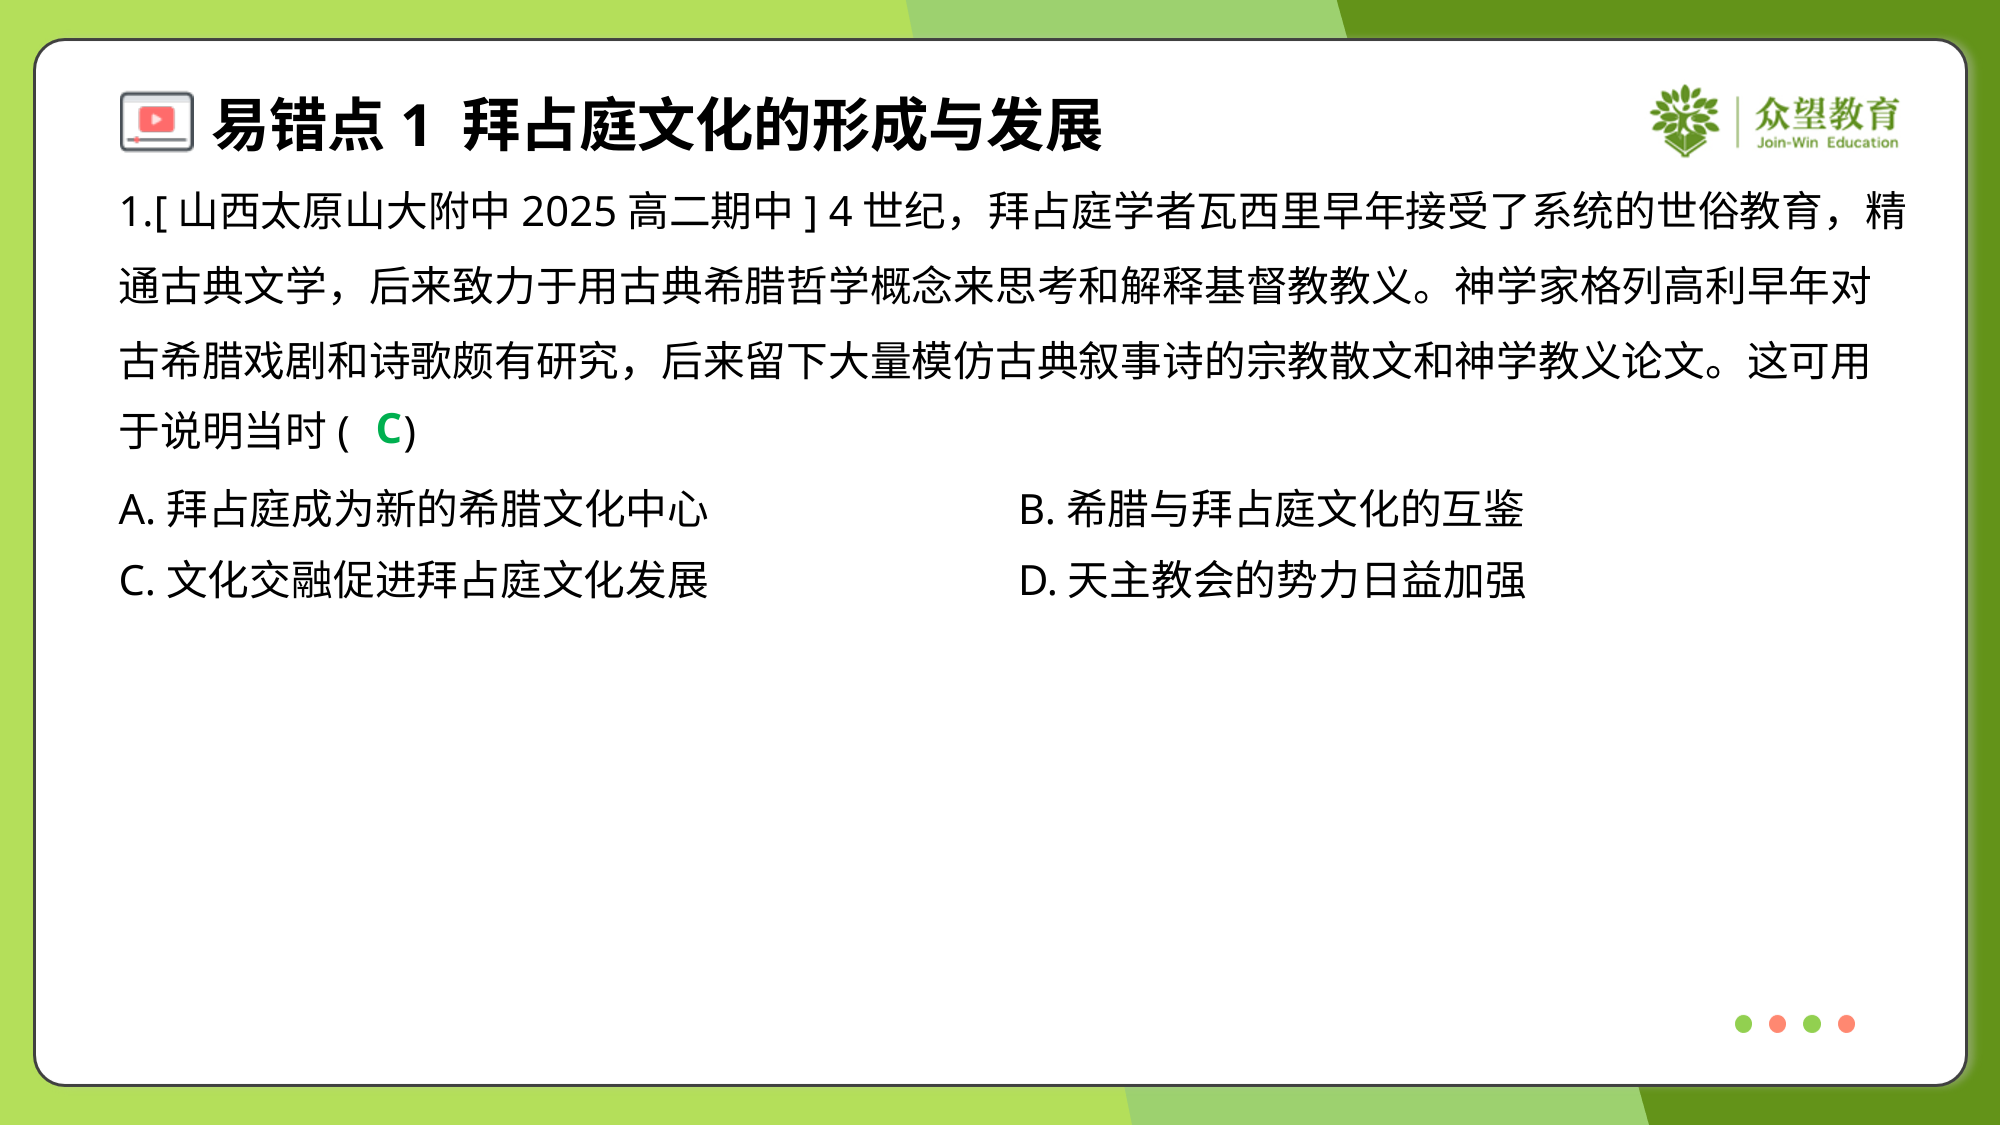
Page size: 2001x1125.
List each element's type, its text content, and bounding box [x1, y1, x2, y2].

picture [0, 0, 2000, 1125]
text_box 1.[山西太原山大附中2025高二期中] 4世纪，拜占庭学者瓦西里早年接受了系统的世俗教育，精 通古典文学，后来致力于用古典希腊哲学概念来思考和解释基督教教义。神学家格列高利早年对 古希腊戏剧和诗歌颇有研究，后来留下大量模仿古典叙事诗的宗教散文和神学教义论文。这可用 于说明当时( ) [118, 159, 1883, 448]
text_box A.拜占庭成为新的希腊文化中心 B.希腊与拜占庭文化的互鉴 C.文化交融促进拜占庭文化发展 D.天主教会的势力日益加强 [118, 457, 1883, 597]
text_box C [359, 381, 418, 446]
